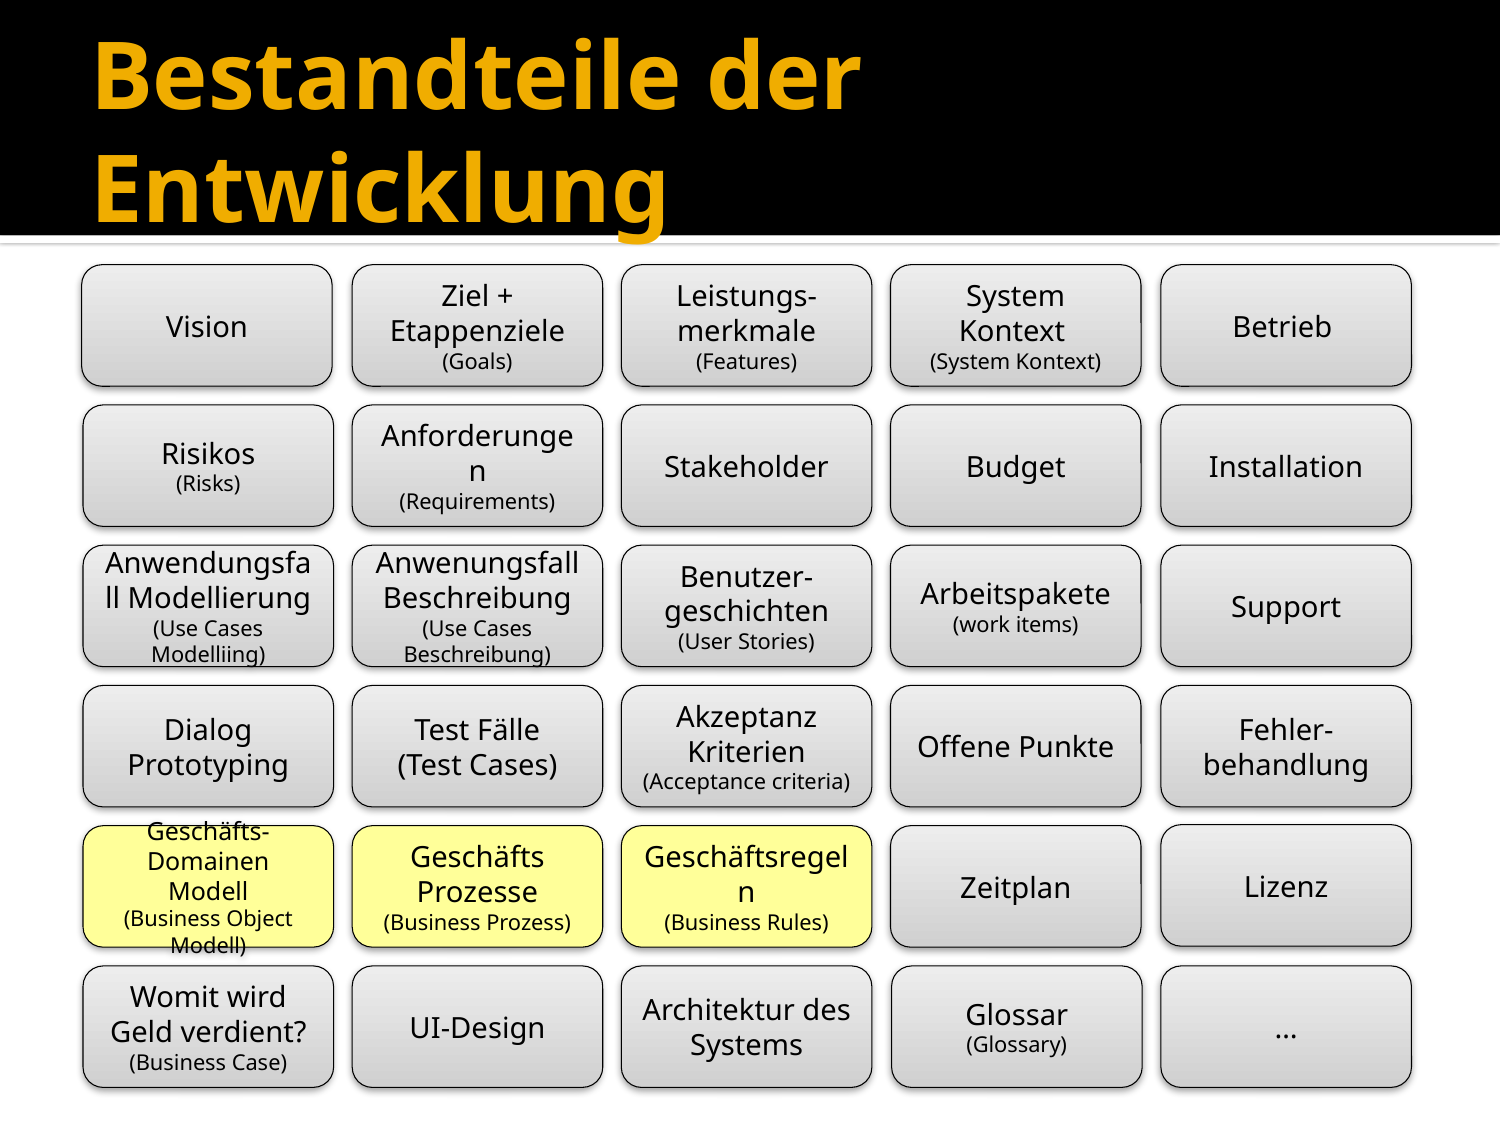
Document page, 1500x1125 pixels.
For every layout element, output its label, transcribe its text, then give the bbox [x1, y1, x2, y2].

text_box Anwendungsfall Modellierung (Use Cases Modelliing) [82, 544, 335, 668]
text_box Lizenz [1160, 824, 1412, 947]
text_box Akzeptanz Kriterien (Acceptance criteria) [620, 684, 873, 808]
text_box Glossar (Glossary) [891, 965, 1143, 1088]
text_box Anwenungsfall Beschreibung (Use Cases Beschreibung) [351, 544, 604, 668]
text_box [82, 825, 872, 948]
text_box Leistungs-merkmale (Features) [620, 264, 873, 387]
text_box Support [1160, 544, 1413, 668]
text_box … [1160, 965, 1413, 1088]
text_box Dialog Prototyping [82, 684, 335, 808]
text_box Womit wird Geld verdient? (Business Case) [82, 965, 335, 1088]
text_box Betrieb [1160, 264, 1413, 387]
text_box Zeitplan [889, 825, 1142, 948]
text_box Installation [1160, 404, 1413, 527]
text_box Budget [889, 404, 1142, 527]
text_box Arbeitspakete (work items) [889, 544, 1142, 668]
text_box Stakeholder [620, 404, 873, 527]
title Bestandteile der Entwicklung [75, 25, 1425, 231]
text_box System Kontext (System Kontext) [889, 264, 1142, 387]
text_box Ziel + Etappenziele (Goals) [351, 264, 604, 387]
text_box Vision [81, 264, 333, 387]
text_box Risikos (Risks) [82, 404, 335, 527]
text_box UI-Design [351, 965, 604, 1088]
text_box Benutzer-geschichten (User Stories) [620, 544, 873, 668]
text_box Fehler-behandlung [1160, 684, 1413, 808]
text_box Architektur des Systems [620, 965, 873, 1088]
text_box Test Fälle (Test Cases) [351, 684, 604, 808]
text_box Anforderungen (Requirements) [351, 404, 604, 527]
text_box Offene Punkte [889, 684, 1142, 808]
